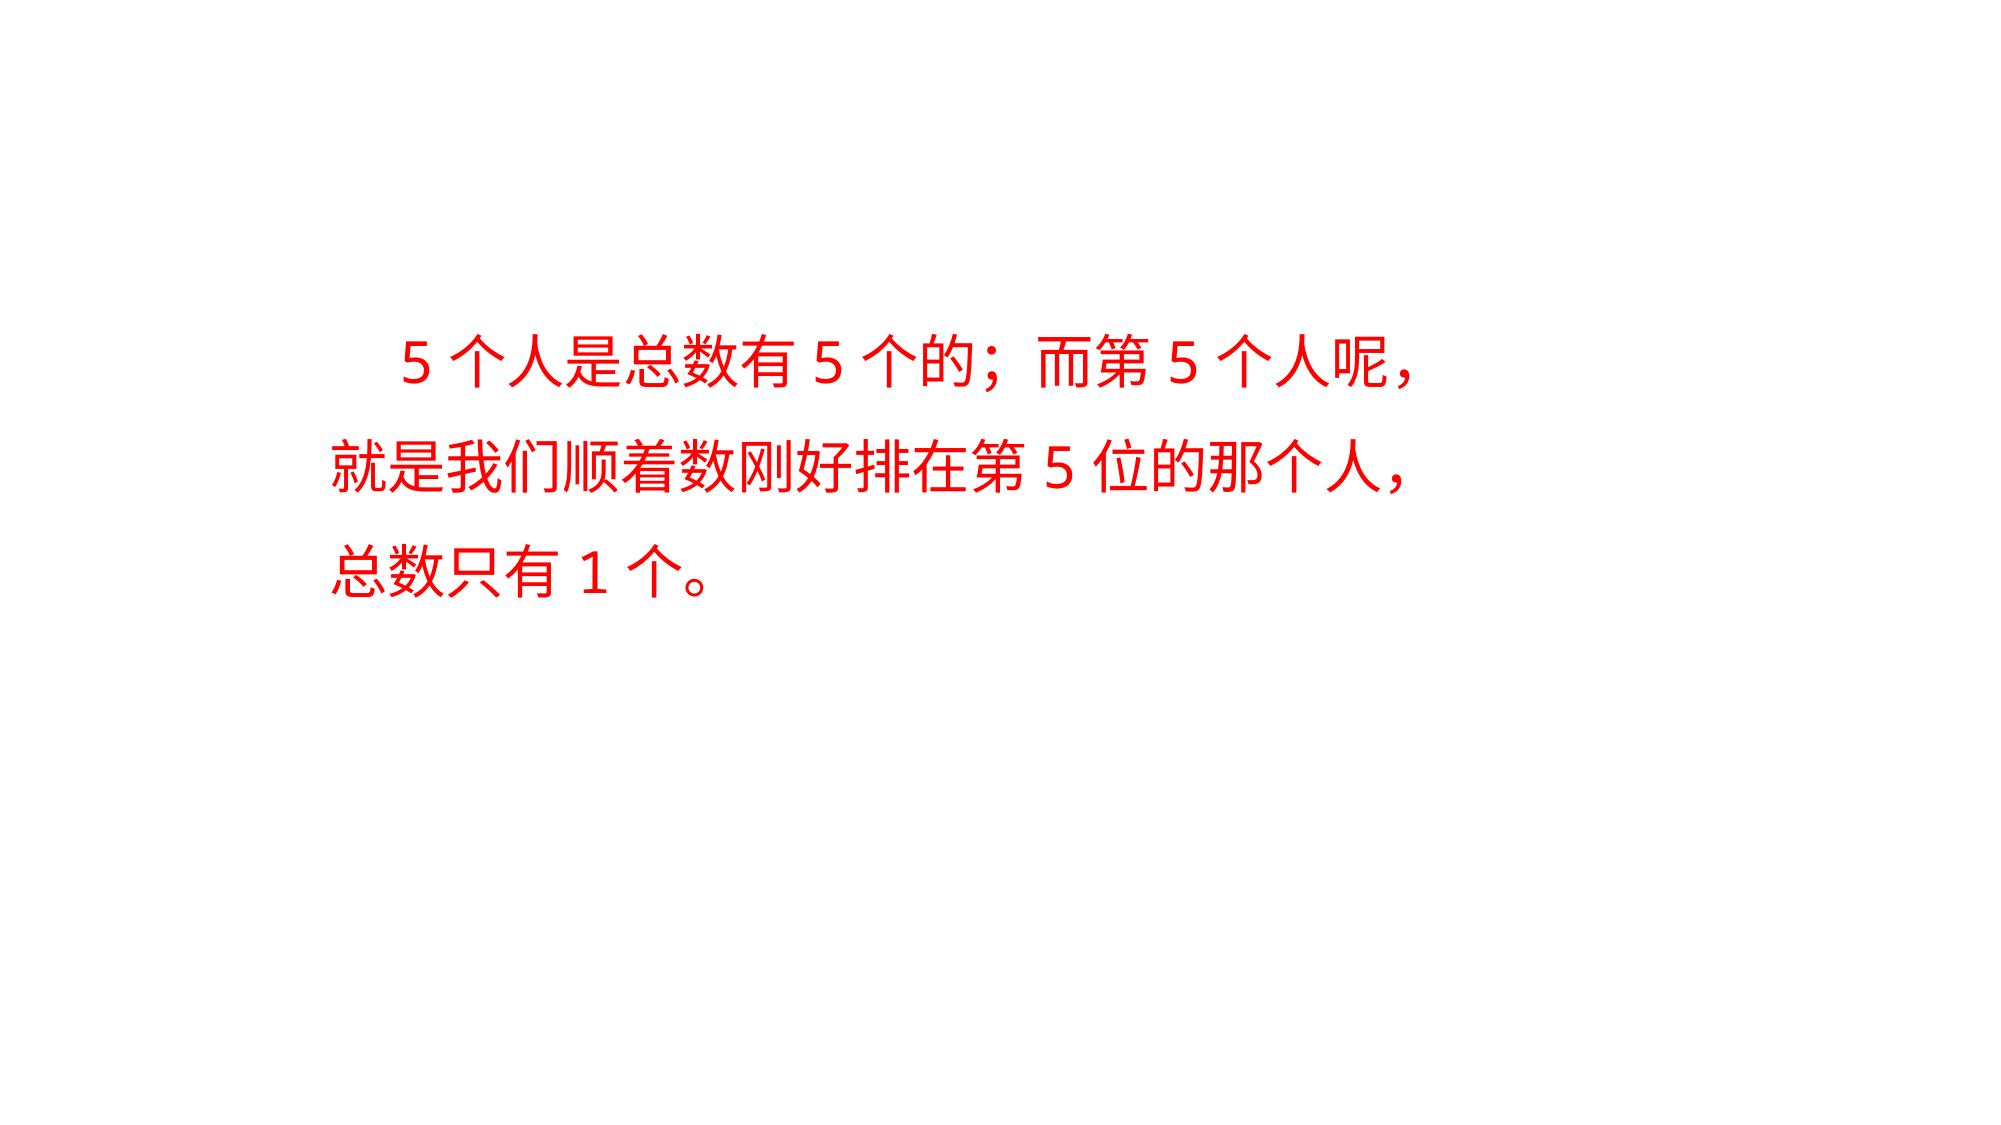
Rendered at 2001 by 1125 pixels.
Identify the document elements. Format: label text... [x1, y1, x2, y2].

text_box 5个人是总数有5个的；而第5个人呢，就是我们顺着数刚好排在第5位的那个人，总数只有1个。 [314, 282, 1463, 613]
